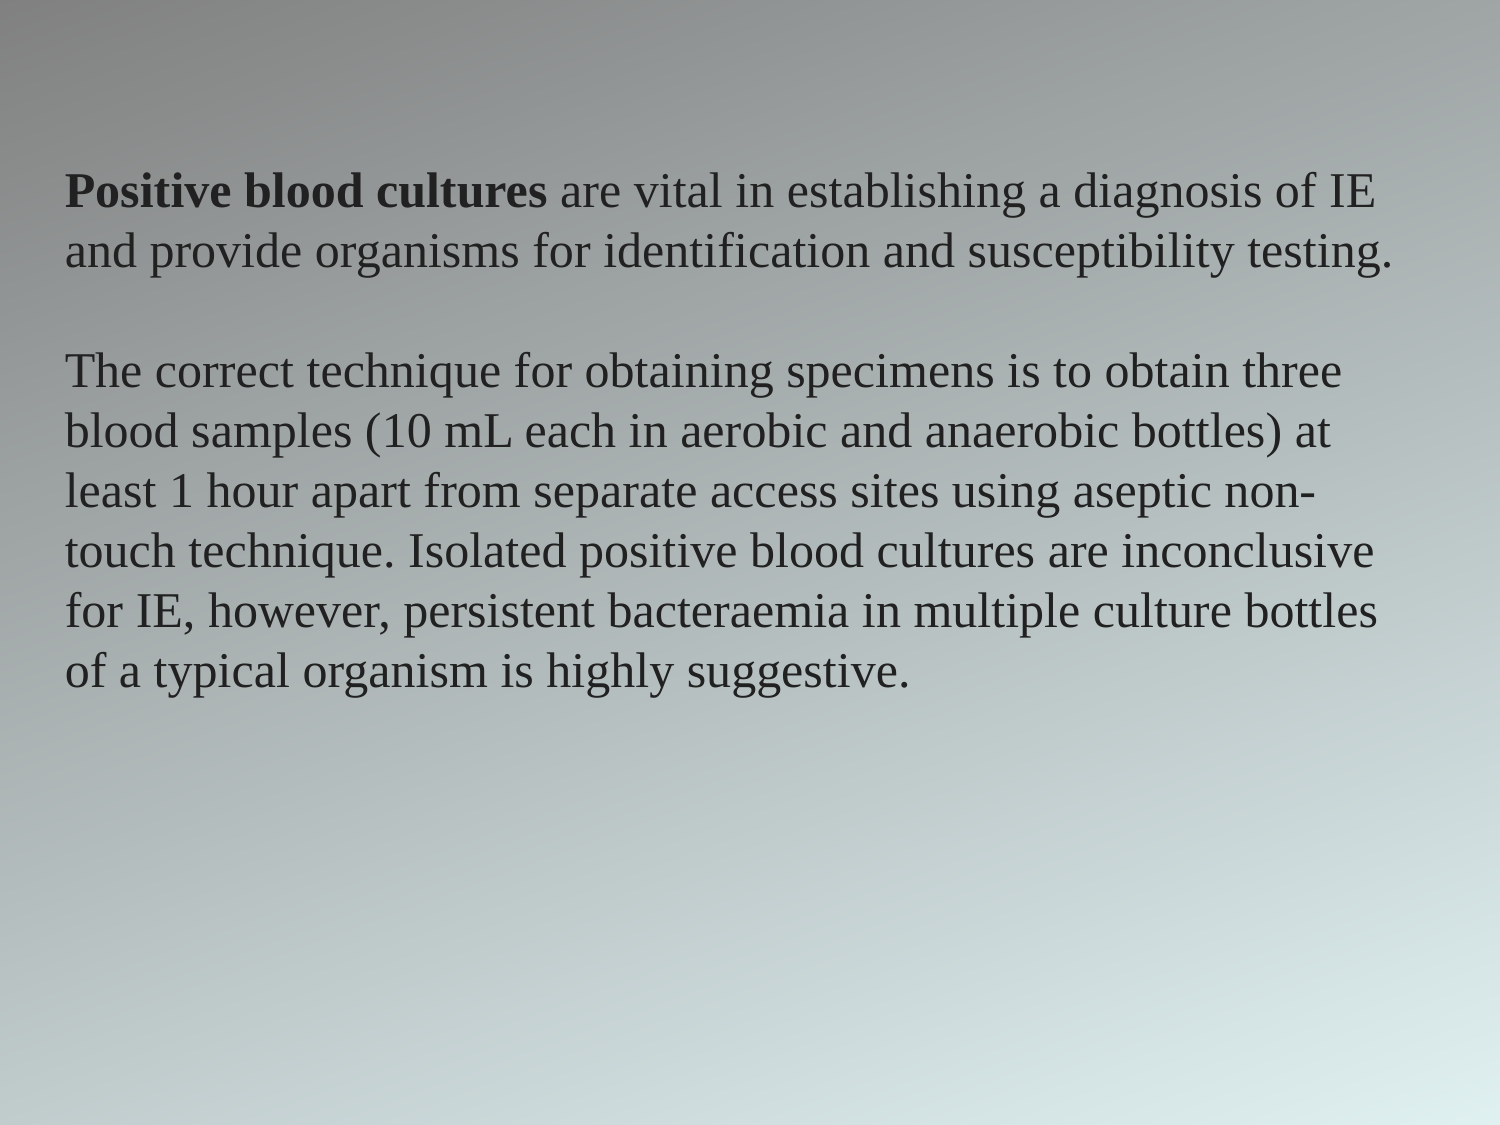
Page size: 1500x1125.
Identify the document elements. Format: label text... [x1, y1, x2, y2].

text_box Positive blood cultures are vital in establishing a diagnosis of IE and provide organisms for identification and susceptibility testing. The correct technique for obtaining specimens is to obtain three blood samples (10 mL each in aerobic and anaerobic bottles) at least 1 hour apart from separate access sites using aseptic non-touch technique. Isolated positive blood cultures are inconclusive for IE, however, persistent bacteraemia in multiple culture bottles of a typical organism is highly suggestive. [49, 149, 1413, 705]
